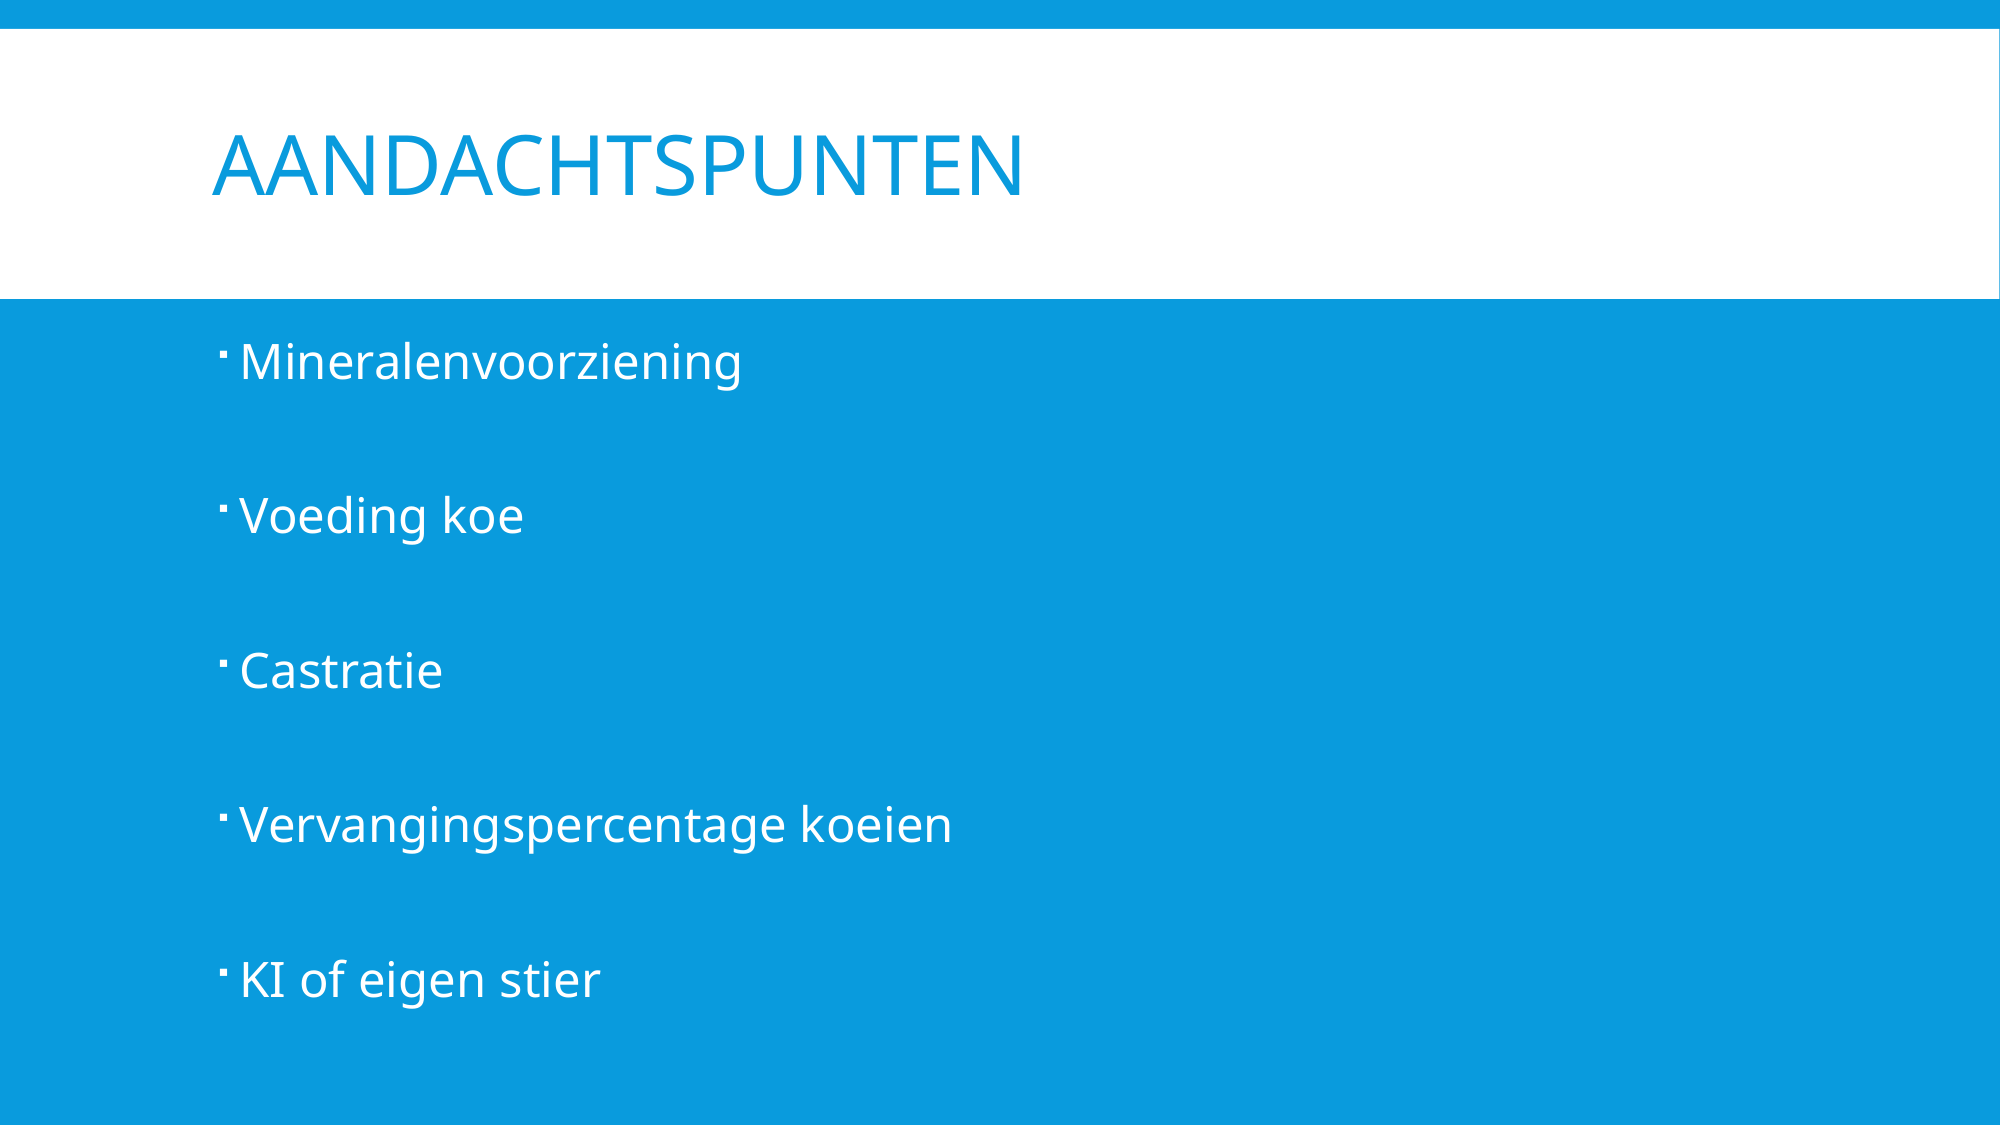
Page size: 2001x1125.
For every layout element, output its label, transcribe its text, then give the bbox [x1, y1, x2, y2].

list Mineralenvoorziening Voeding koe Castratie Vervangingspercentage koeien KI of eigen stier [197, 329, 1803, 1020]
title Aandachtspunten [197, 46, 1803, 295]
